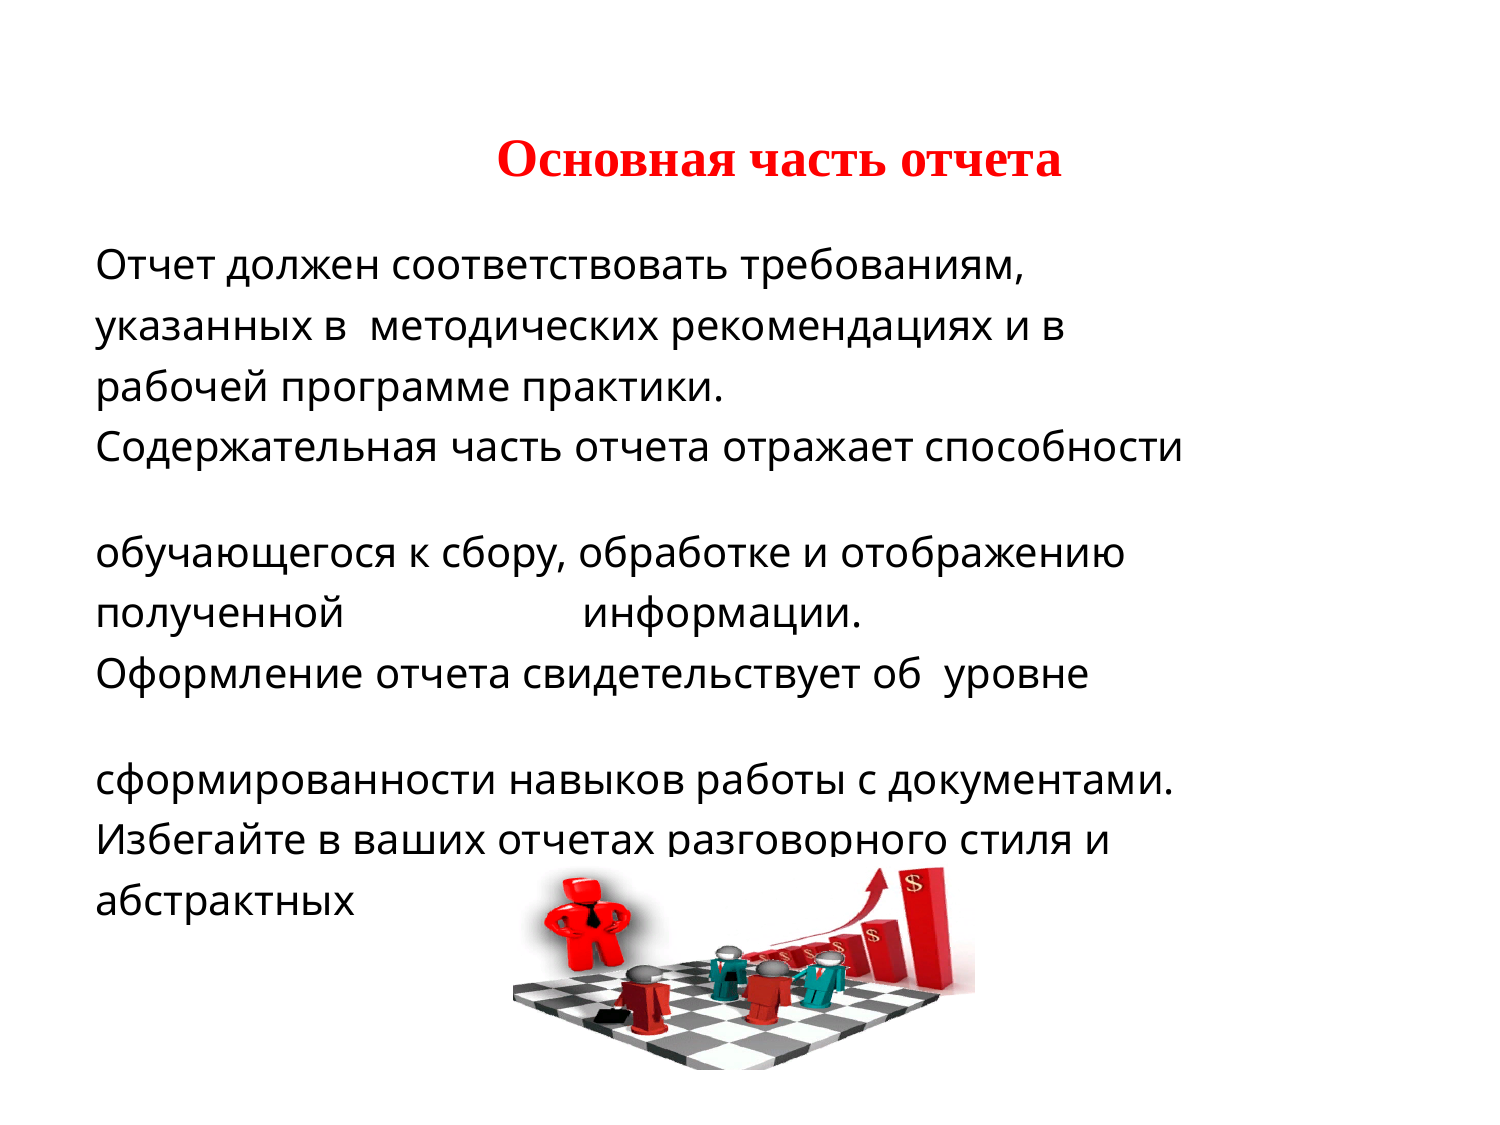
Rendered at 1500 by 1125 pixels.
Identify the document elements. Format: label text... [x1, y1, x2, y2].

list Отчет должен соответствовать требованиям, указанных в методических рекомендациях и в рабочей программе практики. Содержательная часть отчета отражает способности обучающегося к сбору, обработке и отображению полученной информации. Оформление отчета свидетельствует об уровне сформированности навыков работы с документами. Избегайте в ваших отчетах разговорного стиля и абстрактных высказываний. [79, 236, 1430, 1097]
picture [513, 857, 975, 1070]
title Основная часть отчета [75, 45, 1425, 232]
